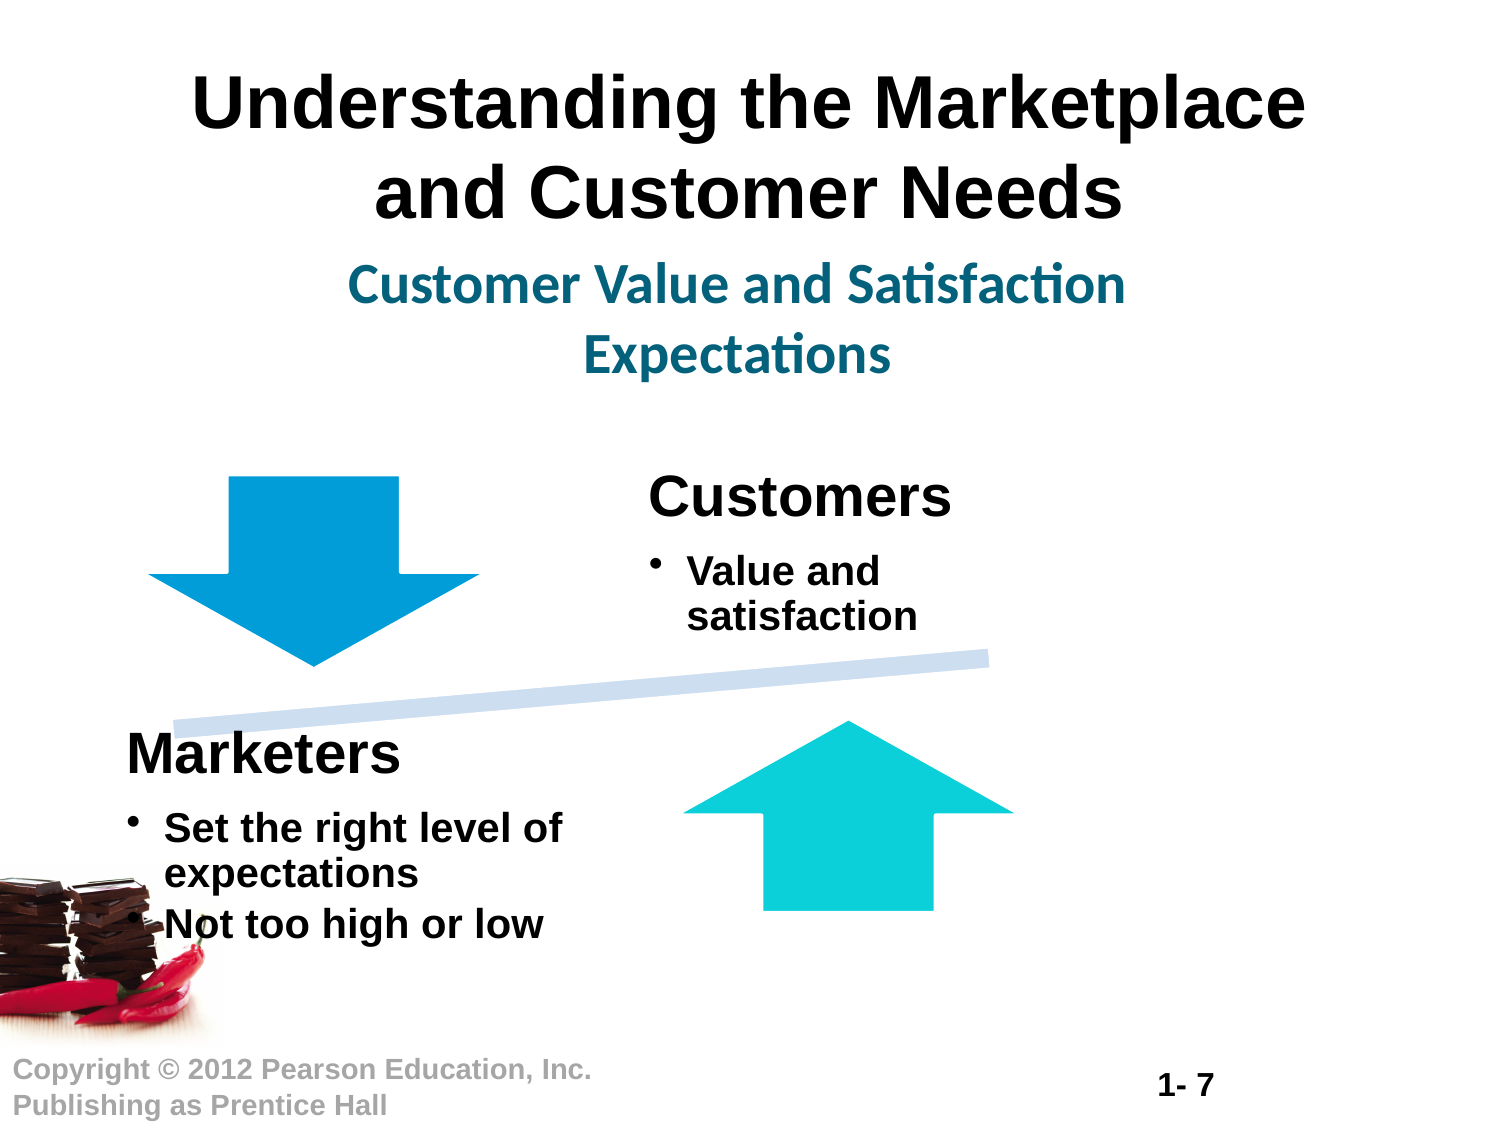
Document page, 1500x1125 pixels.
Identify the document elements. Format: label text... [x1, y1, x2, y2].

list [0, 449, 1163, 938]
title Understanding the Marketplace and Customer Needs [112, 49, 1388, 238]
list Customer Value and Satisfaction Expectations [149, 237, 1326, 301]
picture [0, 938, 225, 1050]
